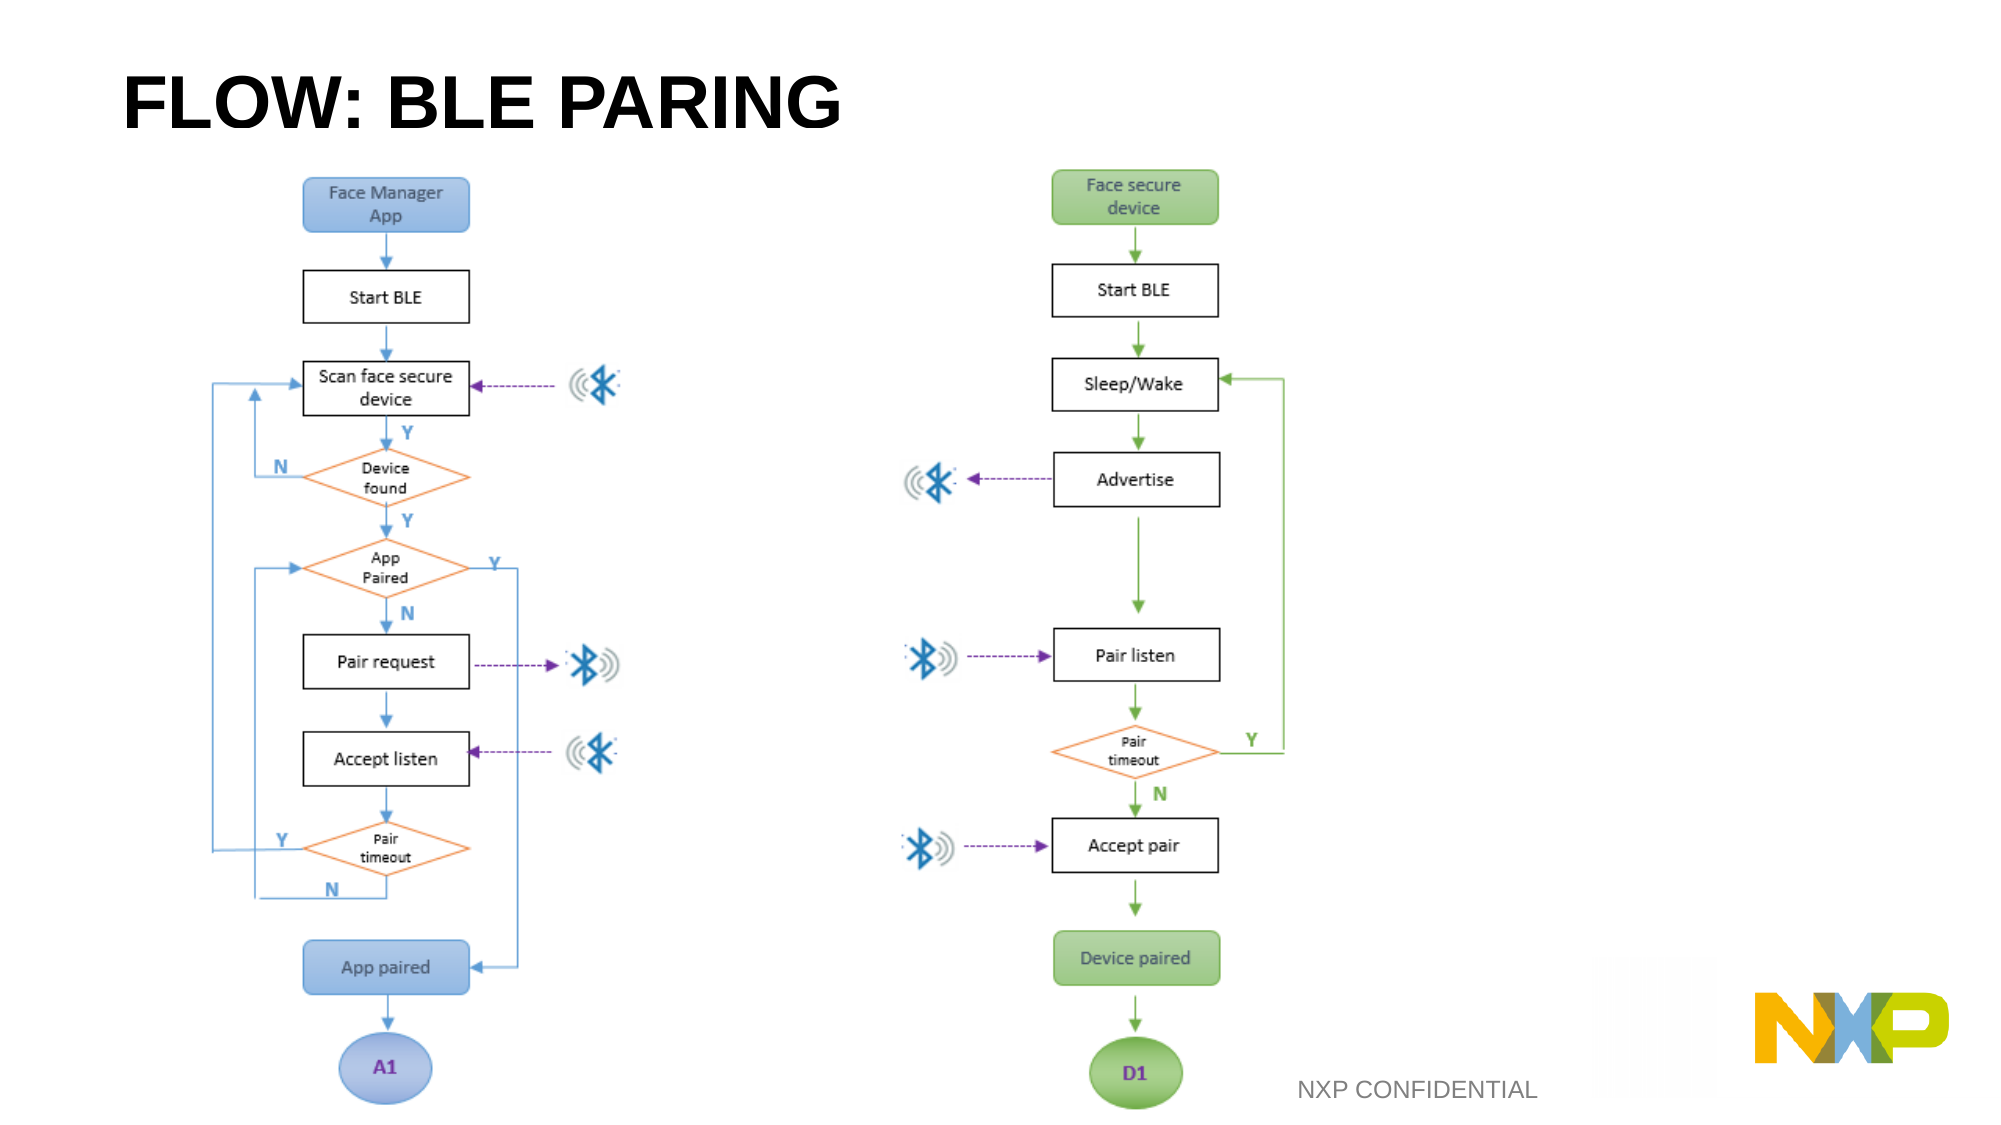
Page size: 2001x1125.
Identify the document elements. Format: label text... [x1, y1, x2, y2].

picture [206, 128, 1299, 1125]
title Flow: BLE PARING [106, 45, 1649, 172]
picture [1589, 957, 2000, 1098]
